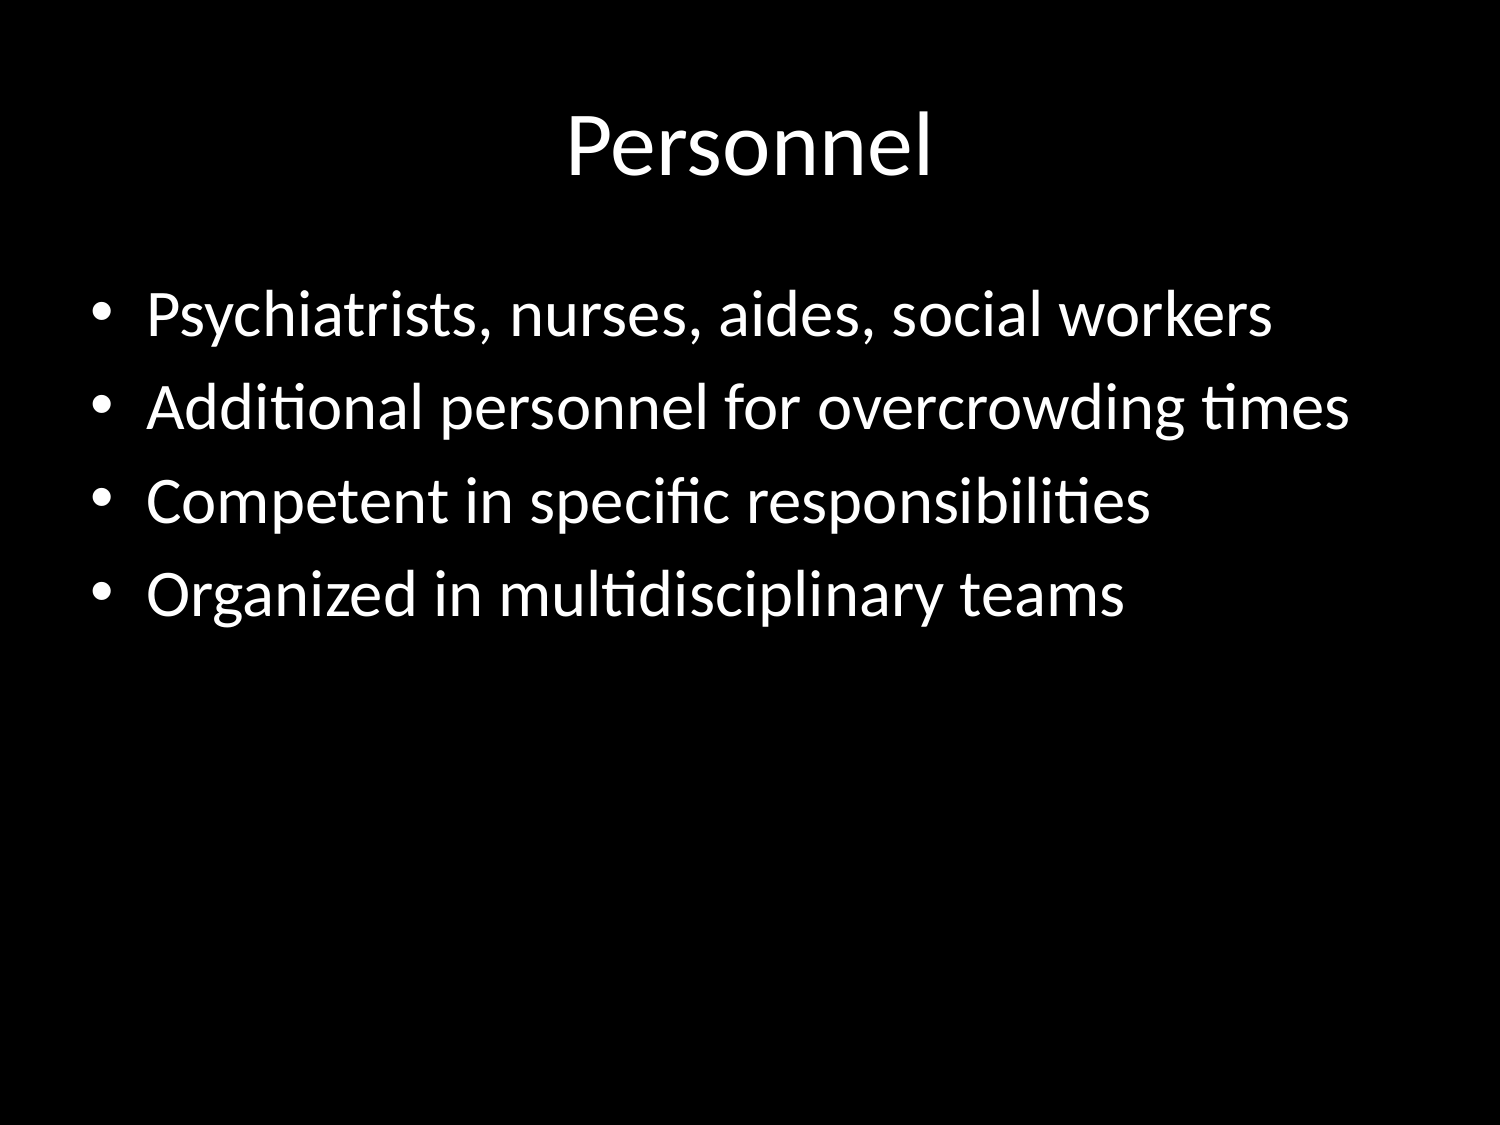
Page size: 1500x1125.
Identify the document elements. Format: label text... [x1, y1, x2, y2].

list Psychiatrists, nurses, aides, social workers Additional personnel for overcrowding times Competent in specific responsibilities Organized in multidisciplinary teams [75, 262, 1425, 1005]
title Personnel [75, 45, 1425, 233]
